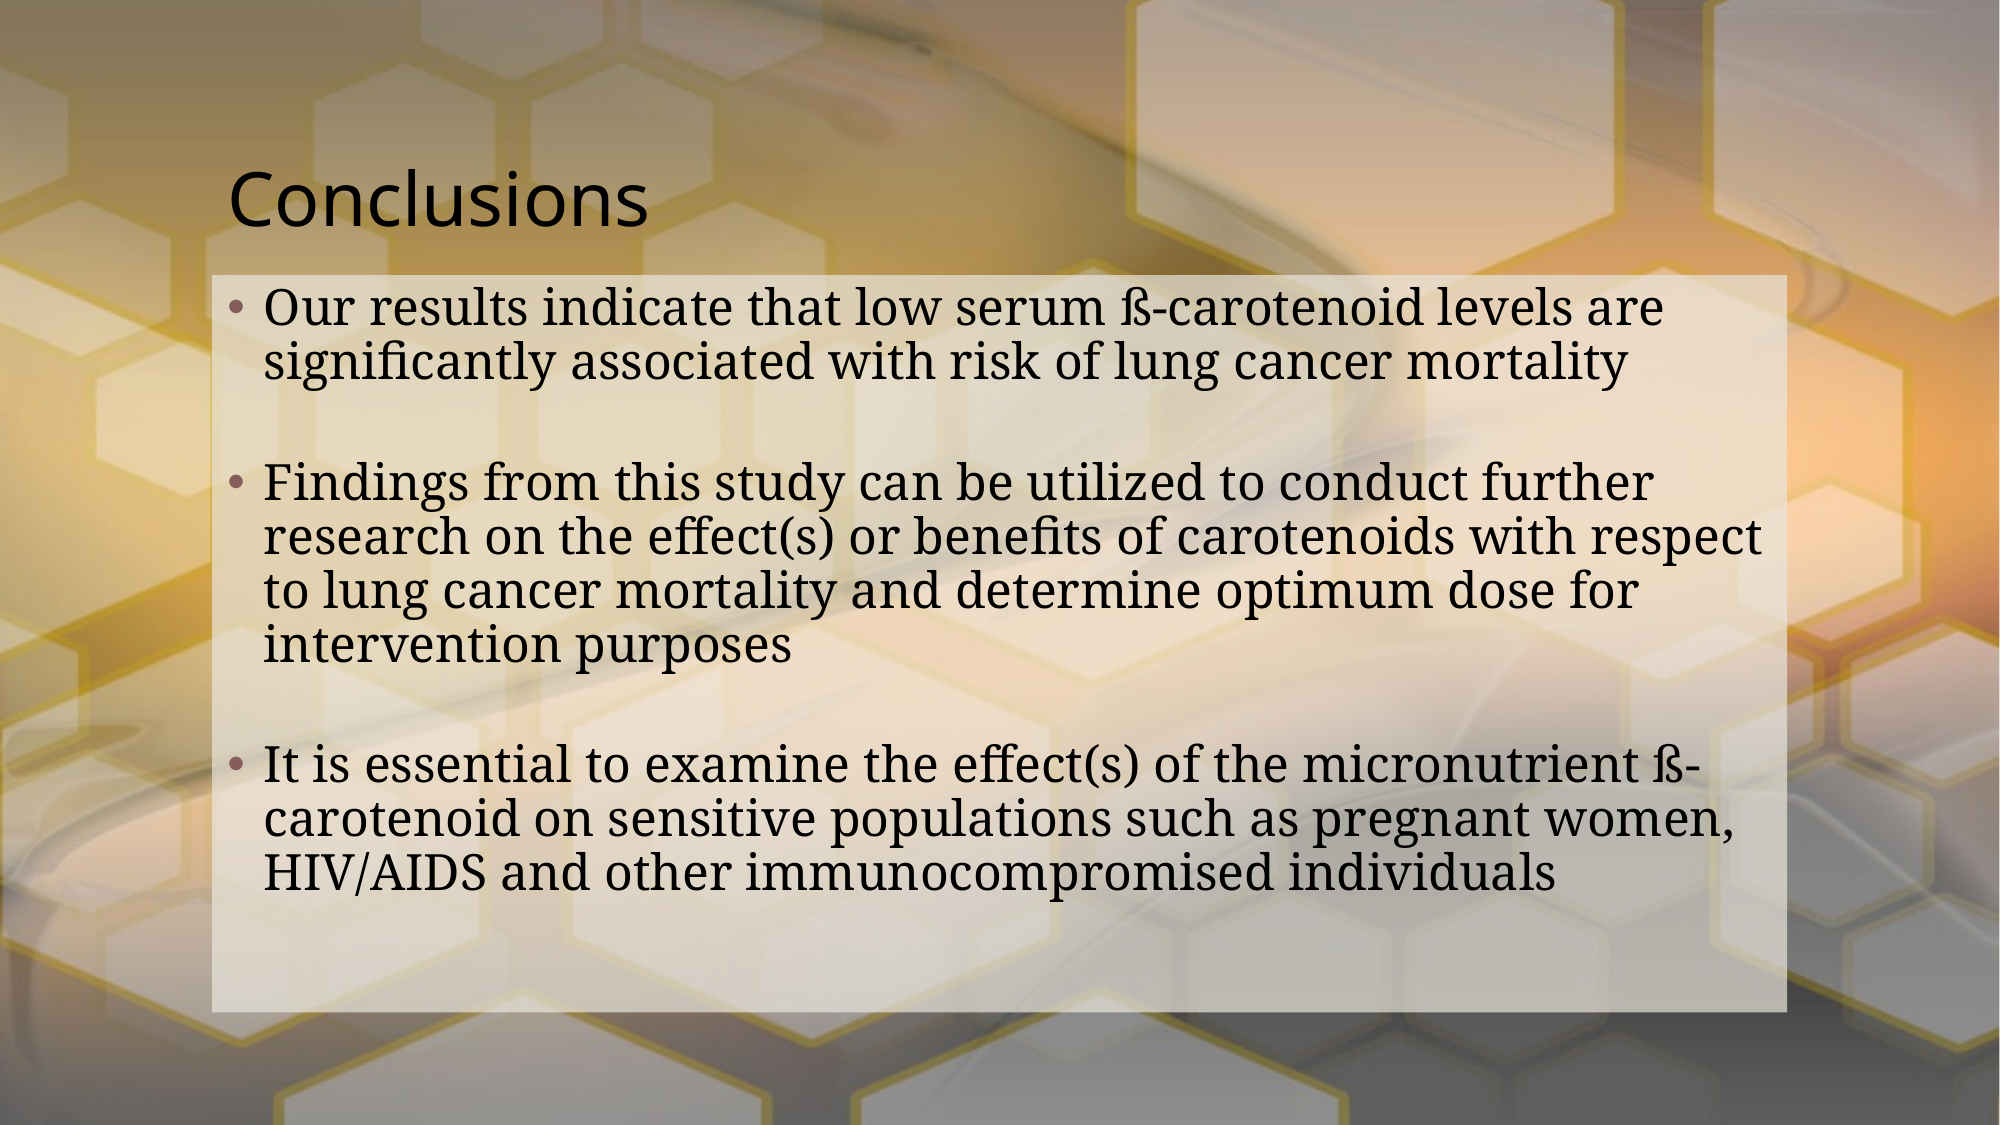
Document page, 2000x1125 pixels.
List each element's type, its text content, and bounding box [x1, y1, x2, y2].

title Conclusions [212, 62, 1788, 250]
list Our results indicate that low serum ß-carotenoid levels are significantly associated with risk of lung cancer mortality Findings from this study can be utilized to conduct further research on the effect(s) or benefits of carotenoids with respect to lung cancer mortality and determine optimum dose for intervention purposes It is essential to examine the effect(s) of the micronutrient ß-carotenoid on sensitive populations such as pregnant women, HIV/AIDS and other immunocompromised individuals [212, 275, 1788, 1013]
picture [0, 0, 2000, 1125]
